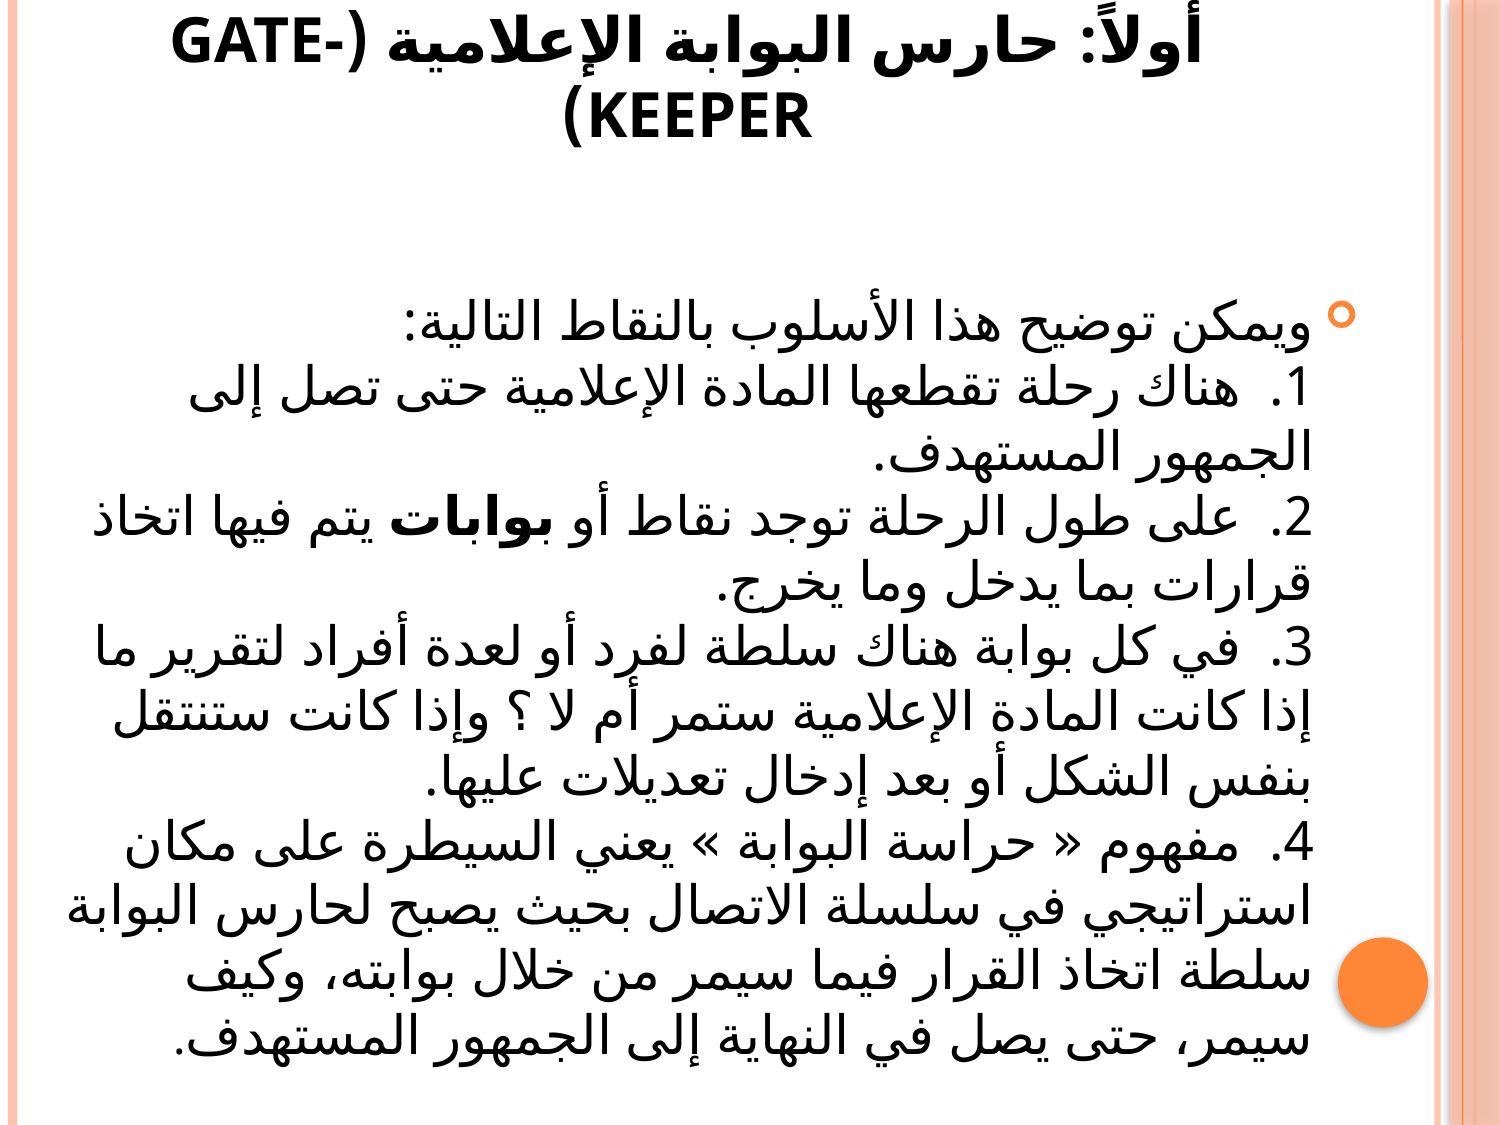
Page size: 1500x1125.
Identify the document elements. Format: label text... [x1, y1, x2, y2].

title أولاً: حارس البوابة الإعلامية (GATE-KEEPER) [75, 45, 1300, 233]
list ويمكن توضيح هذا الأسلوب بالنقاط التالية: 1. هناك رحلة تقطعها المادة الإعلامية حتى تصل إلى الجمهور المستهدف. 2. على طول الرحلة توجد نقاط أو بوابات يتم فيها اتخاذ قرارات بما يدخل وما يخرج. 3. في كل بوابة هناك سلطة لفرد أو لعدة أفراد لتقرير ما إذا كانت المادة الإعلامية ستمر أم لا ؟ وإذا كانت ستنتقل بنفس الشكل أو بعد إدخال تعديلات عليها. 4. مفهوم « حراسة البوابة » يعني السيطرة على مكان استراتيجي في سلسلة الاتصال بحيث يصبح لحارس البوابة سلطة اتخاذ القرار فيما سيمر من خلال بوابته، وكيف سيمر، حتى يصل في النهاية إلى الجمهور المستهدف. [35, 262, 1372, 1090]
